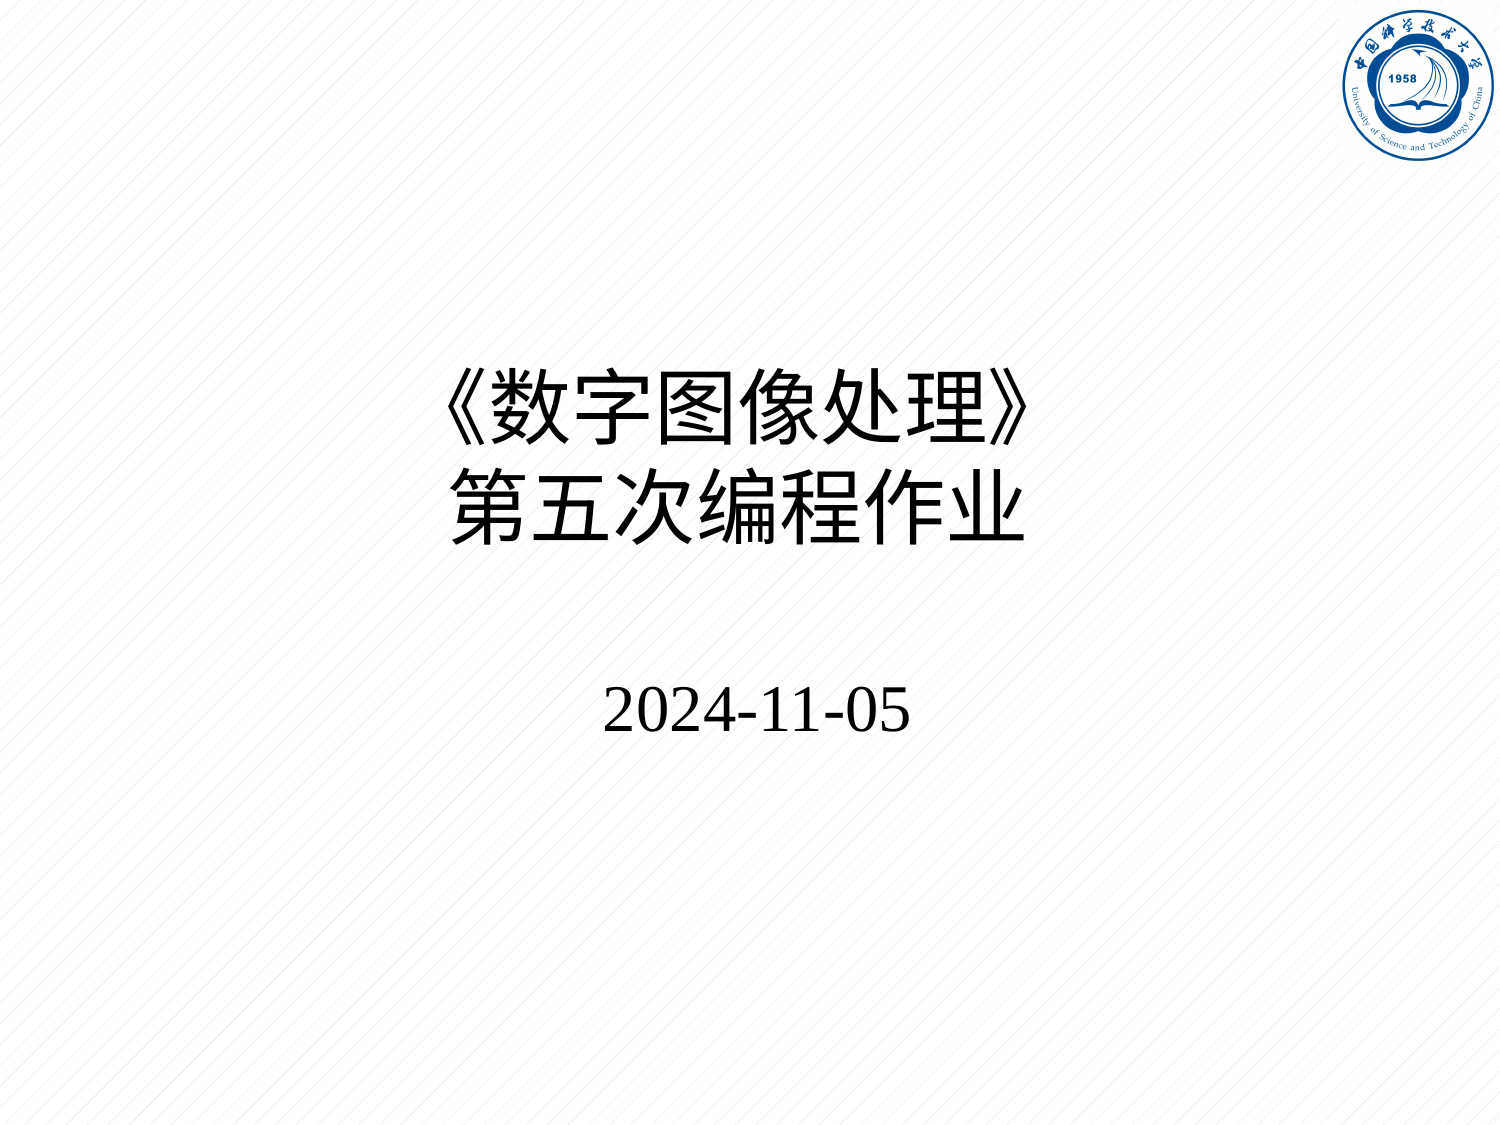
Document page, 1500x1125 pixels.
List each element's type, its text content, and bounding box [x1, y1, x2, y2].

title 《数字图像处理》 第五次编程作业 [100, 338, 1376, 564]
picture [1339, 2, 1494, 161]
subtitle 2024-11-05 [183, 656, 1333, 920]
